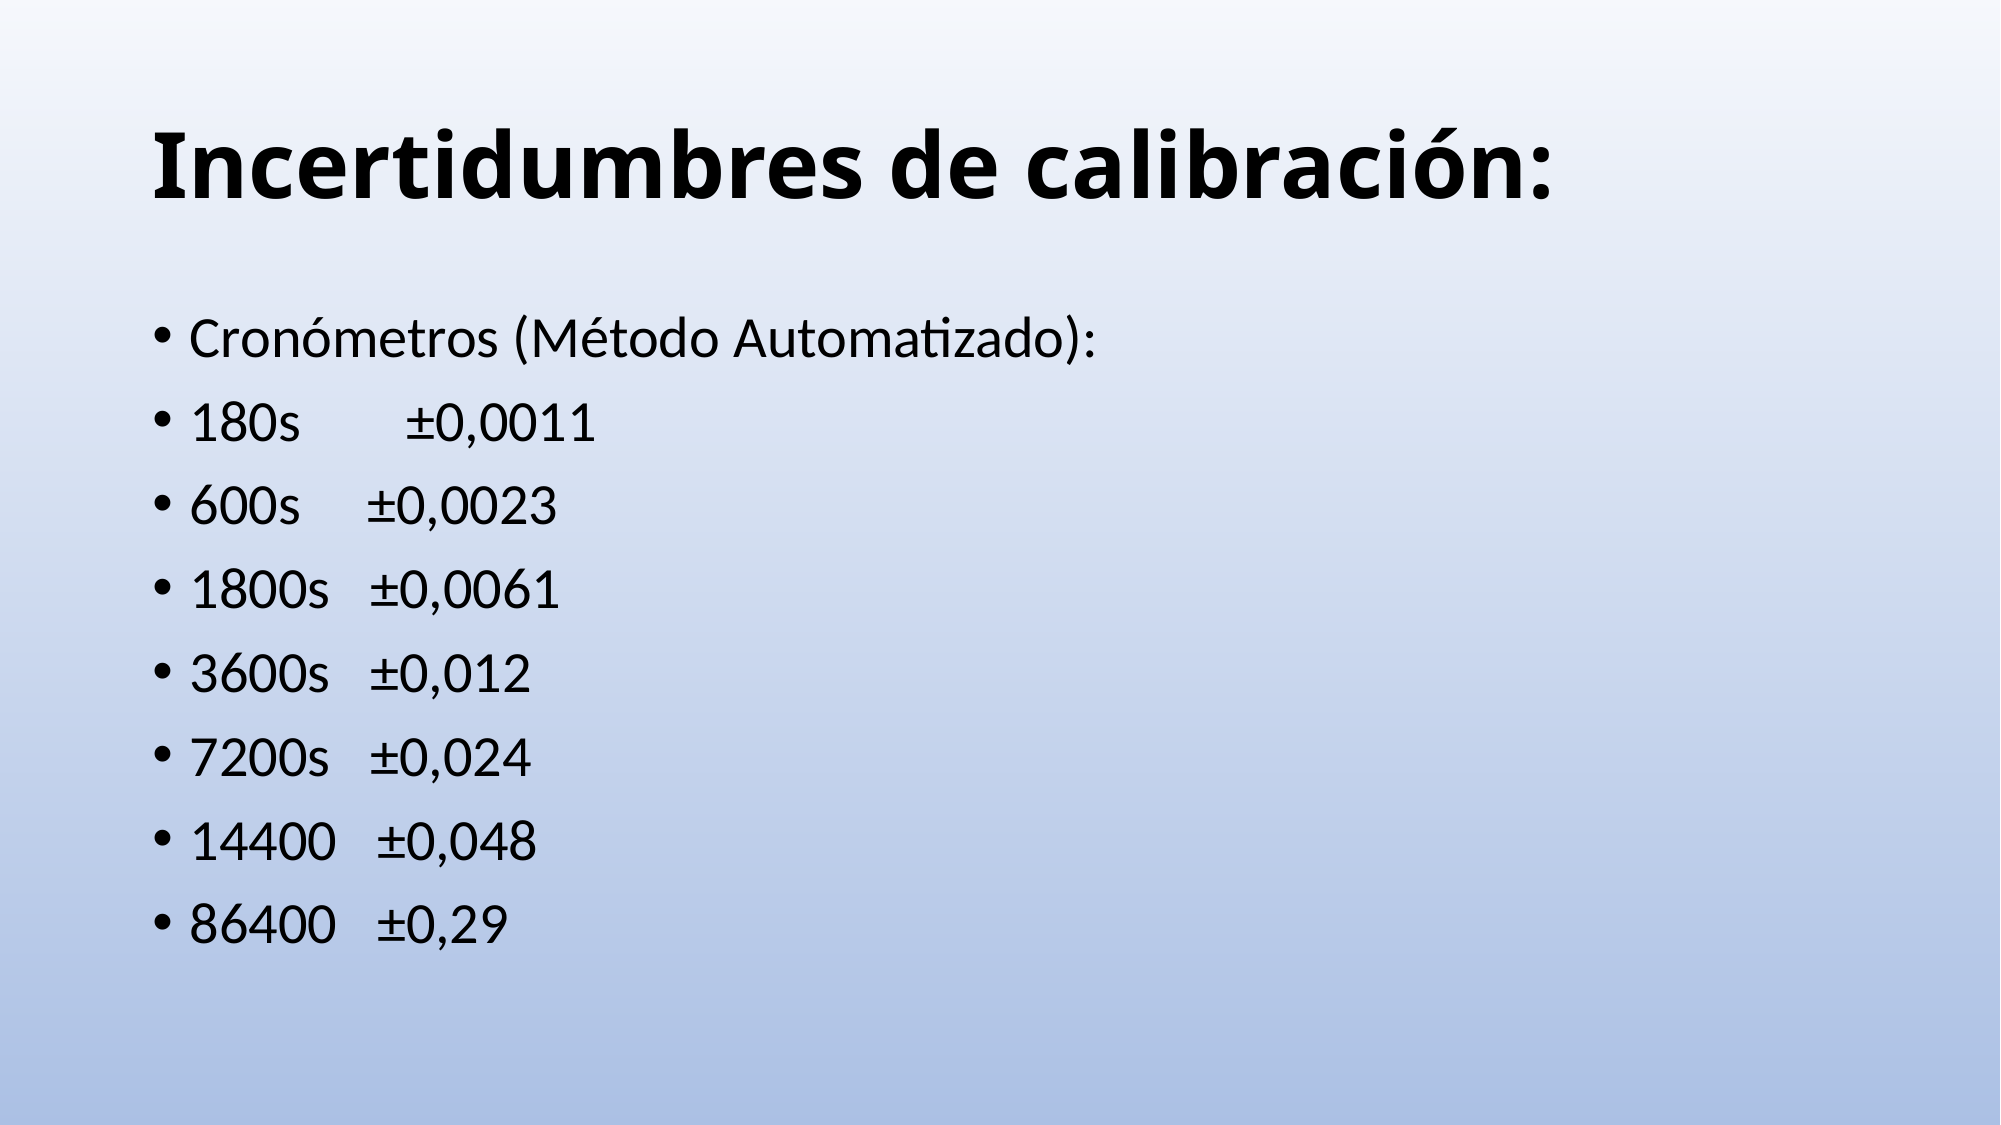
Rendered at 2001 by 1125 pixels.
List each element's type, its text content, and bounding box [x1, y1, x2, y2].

title Incertidumbres de calibración: [137, 59, 1863, 278]
list Cronómetros (Método Automatizado): 180s ±0,0011 600s ±0,0023 1800s ±0,0061 3600s ±0,012 7200s ±0,024 14400 ±0,048 86400 ±0,29 [137, 299, 1863, 1014]
